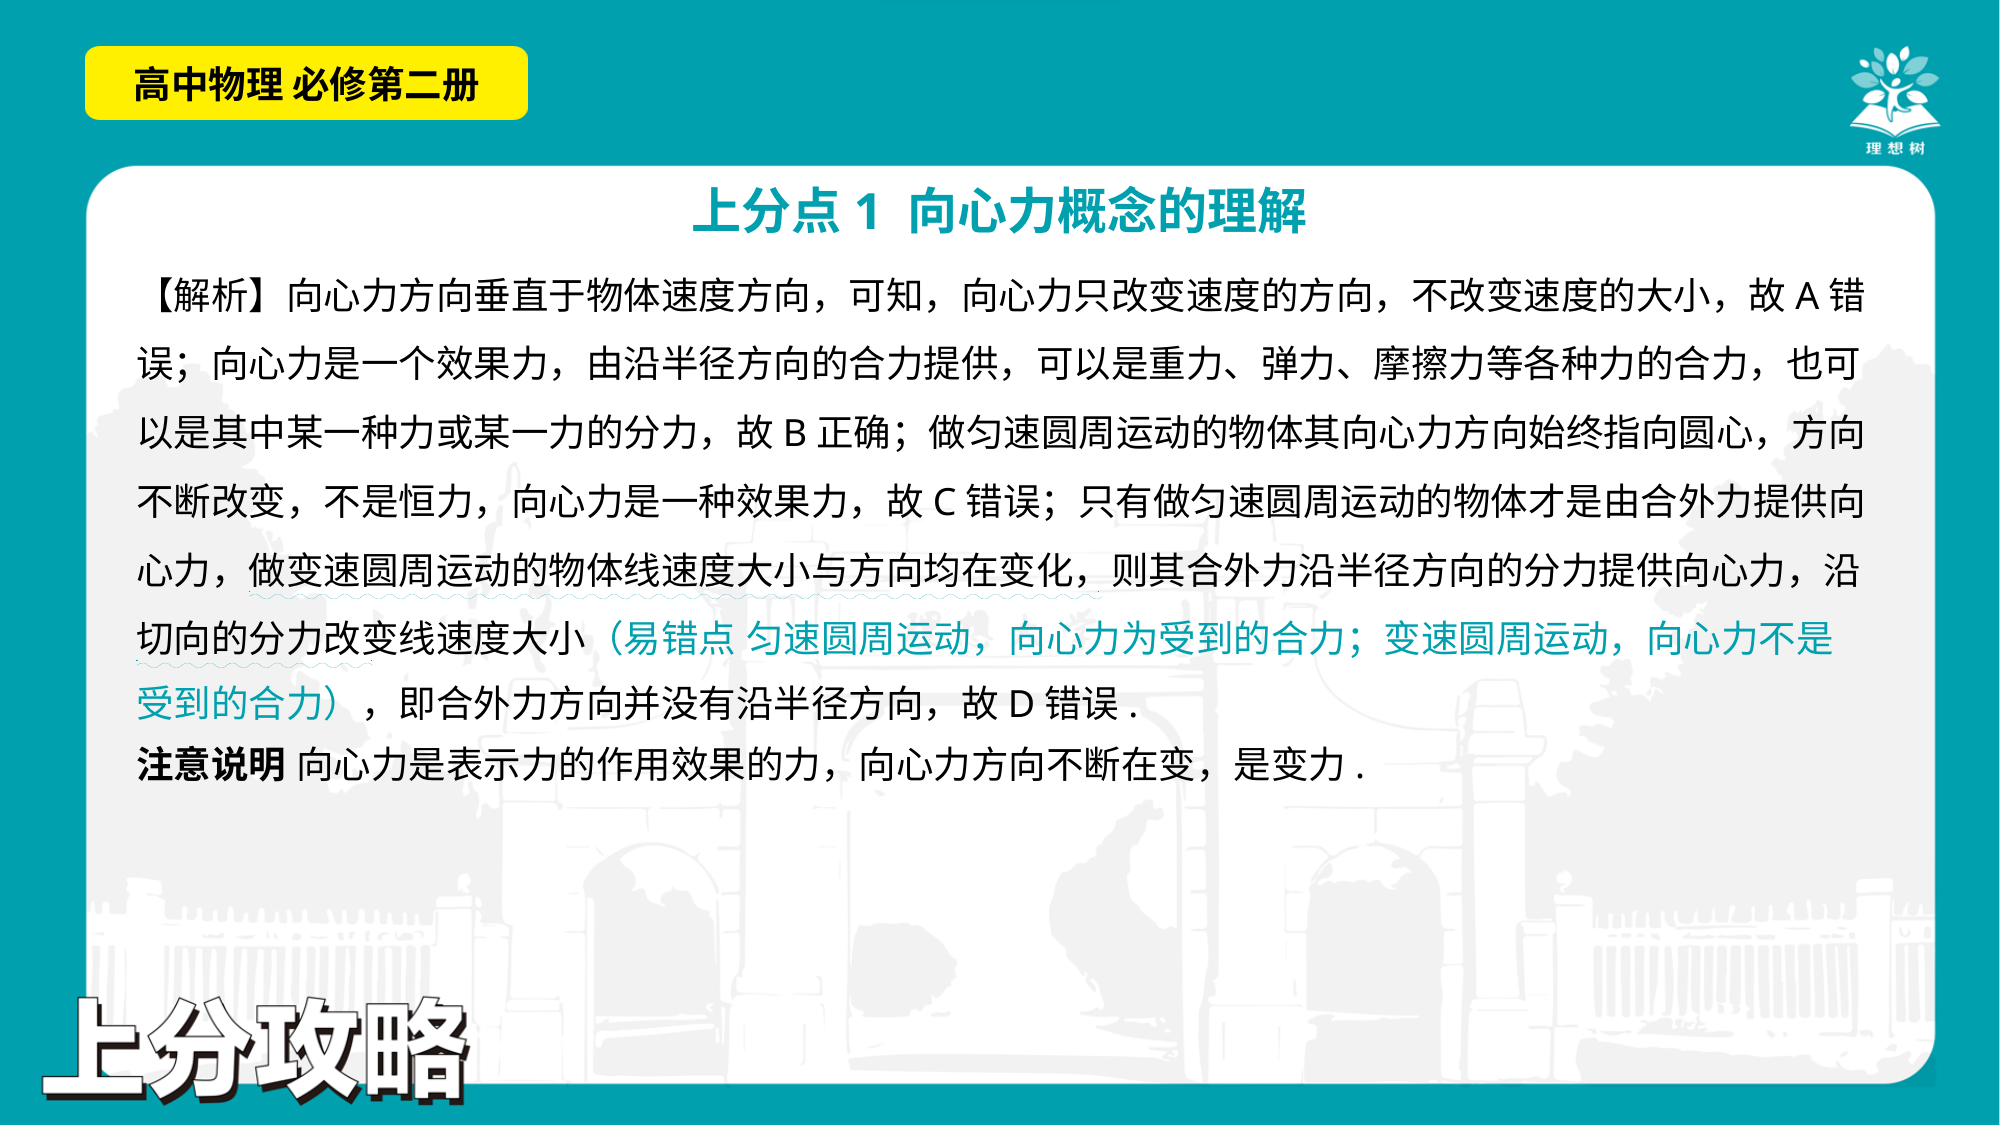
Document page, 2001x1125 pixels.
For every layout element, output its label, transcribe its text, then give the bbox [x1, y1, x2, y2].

text_box . . [248, 522, 1874, 593]
text_box . . [135, 591, 587, 662]
text_box 注意说明 向心力是表示力的作用效果的力，向心力方向不断在变，是变力. [136, 719, 1865, 779]
picture [0, 0, 2000, 1125]
text_box 【解析】向心力方向垂直于物体速度方向，可知，向心力只改变速度的方向，不改变速度的大小，故A错 误；向心力是一个效果力，由沿半径方向的合力提供，可以是重力、弹力、摩擦力等各种力的合力，也可 以是其中某一种力或某一力的分力，故B正确；做匀速圆周运动的物体其向心力方向始终指向圆心，方向 不断改变，不是恒力，向心力是一种效果力，故C错误；只有做匀速圆周运动的物体才是由合外力提供向 心力，做变速圆周运动的物体线速度大小与方向均在变化，则其合外力沿半径方向的分力提供向心力，沿 切向的分力改变线速度大小（易错点 匀速圆周运动，向心力为受到的合力；变速圆周运动，向心力不是 受到的合力），即合外力方向并没有沿半径方向，故D错误. [136, 593, 1865, 718]
text_box 【解析】向心力方向垂直于物体速度方向，可知，向心力只改变速度的方向，不改变速度的大小，故A错 误；向心力是一个效果力，由沿半径方向的合力提供，可以是重力、弹力、摩擦力等各种力的合力，也可 以是其中某一种力或某一力的分力，故B正确；做匀速圆周运动的物体其向心力方向始终指向圆心，方向 不断改变，不是恒力，向心力是一种效果力，故C错误；只有做匀速圆周运动的物体才是由合外力提供向 心力，做变速圆周运动的物体线速度大小与方向均在变化，则其合外力沿半径方向的分力提供向心力，沿 切向的分力改变线速度大小（易错点 匀速圆周运动，向心力为受到的合力；变速圆周运动，向心力不是 受到的合力），即合外力方向并没有沿半径方向，故D错误. [136, 247, 1865, 591]
